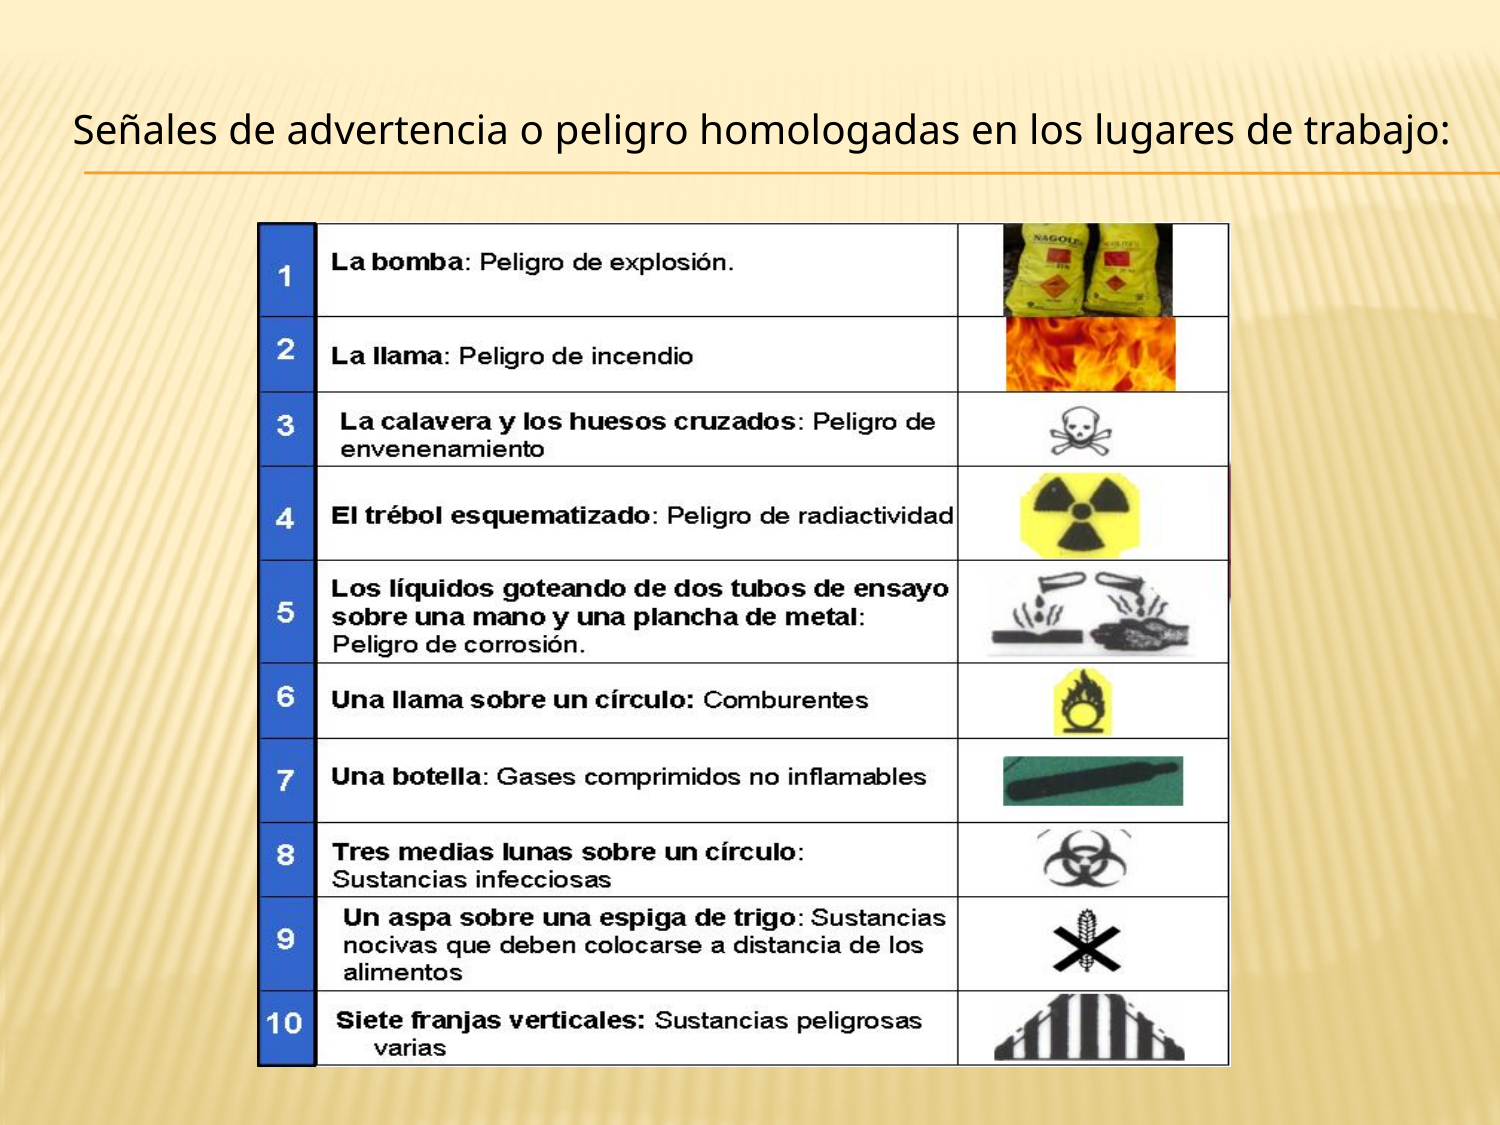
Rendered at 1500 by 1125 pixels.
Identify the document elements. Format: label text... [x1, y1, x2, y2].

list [257, 222, 1231, 1067]
title Señales de advertencia o peligro homologadas en los lugares de trabajo: [50, 93, 1475, 213]
